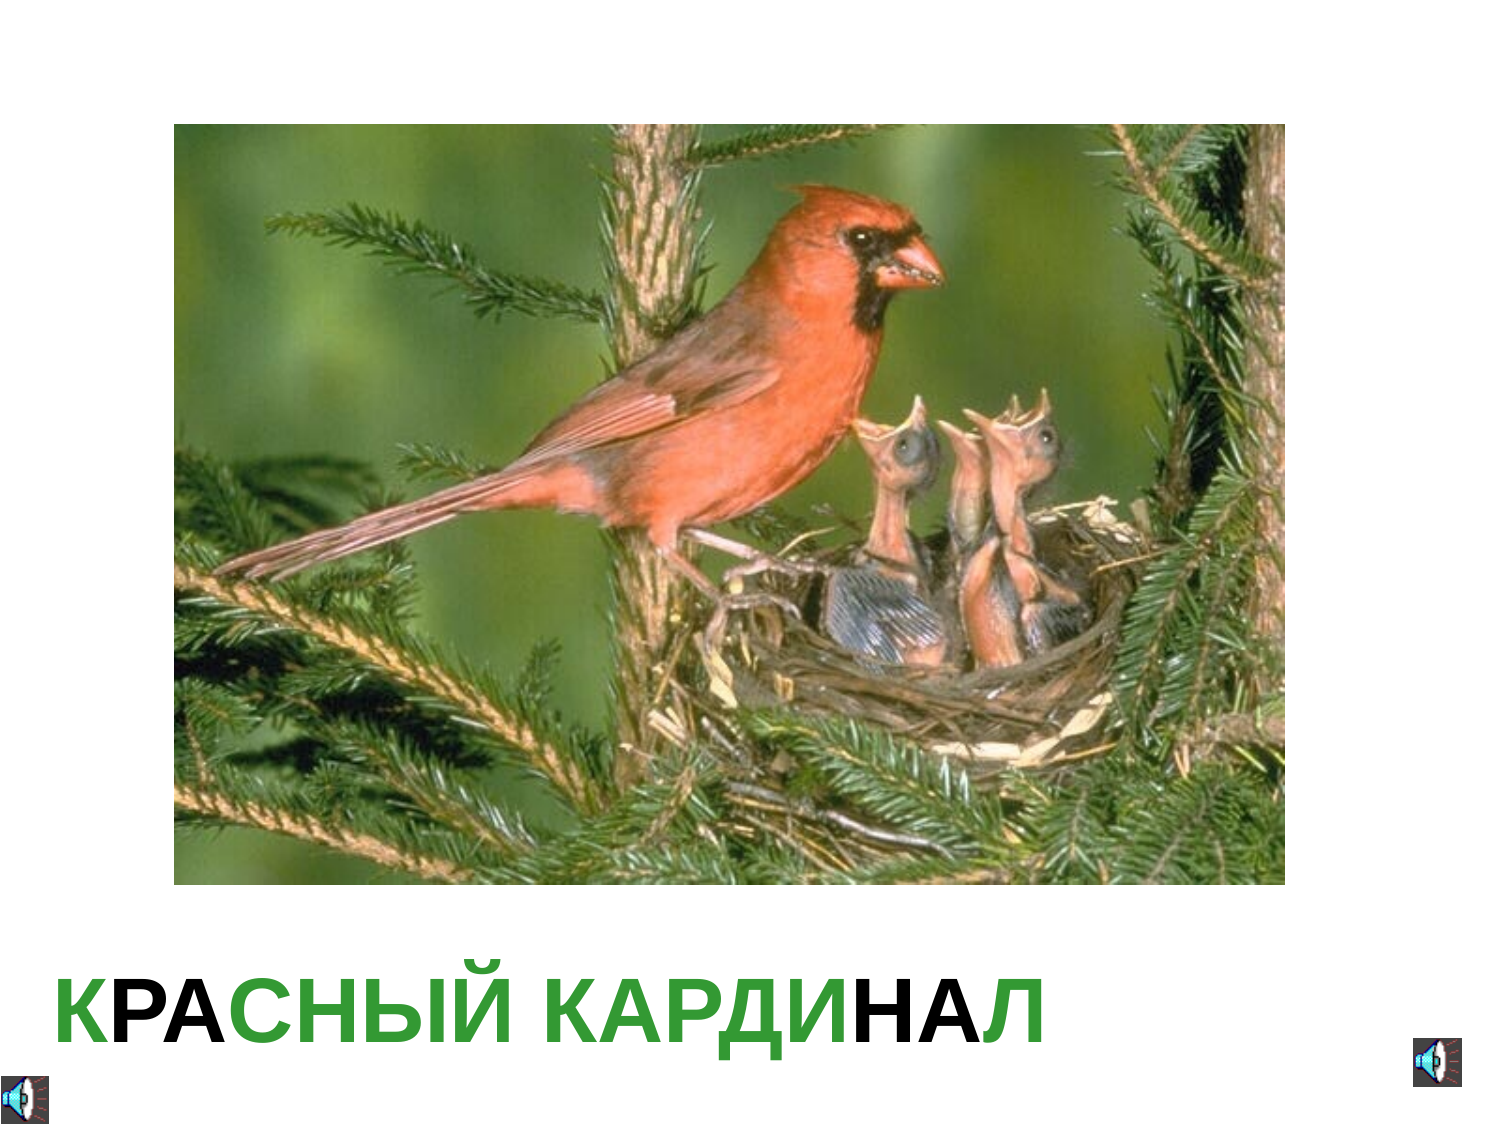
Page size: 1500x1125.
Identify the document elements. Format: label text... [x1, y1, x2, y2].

picture [174, 124, 1286, 885]
picture [0, 1074, 51, 1125]
picture [1412, 1037, 1463, 1088]
title КРАСНЫЙ КАРДИНАЛ [37, 912, 1313, 1101]
